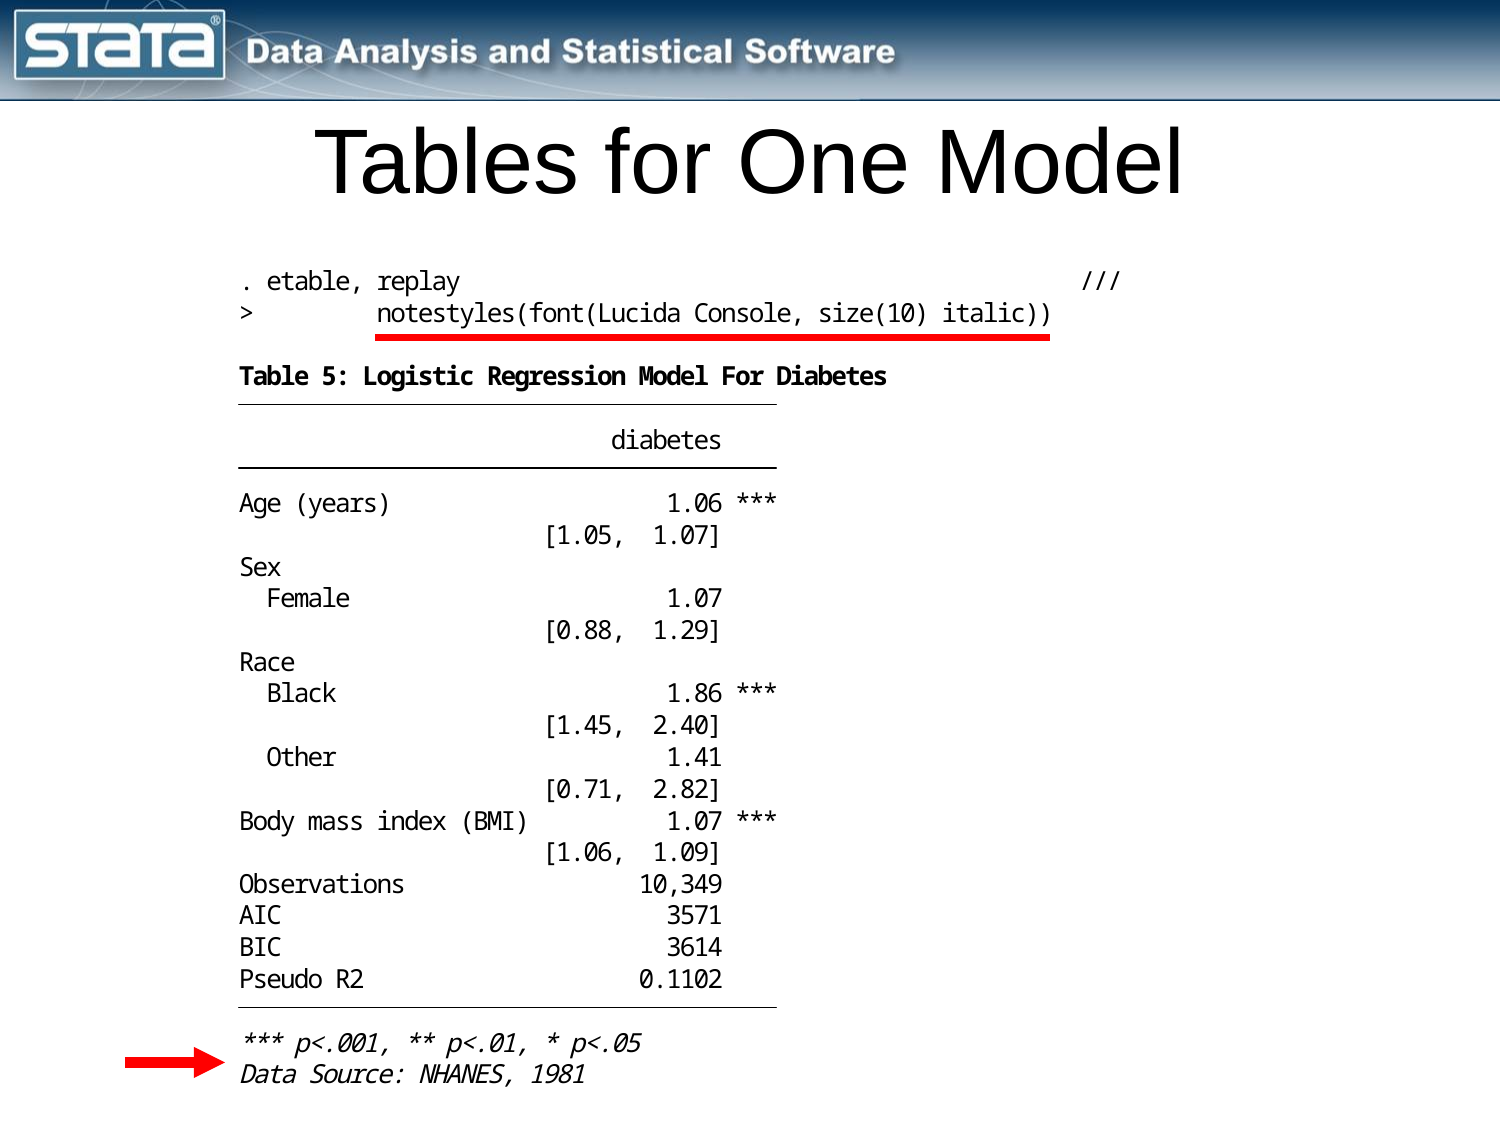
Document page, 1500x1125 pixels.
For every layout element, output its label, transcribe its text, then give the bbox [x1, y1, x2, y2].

picture [0, 0, 1500, 102]
picture [224, 262, 1157, 1088]
title Tables for One Model [0, 108, 1500, 213]
